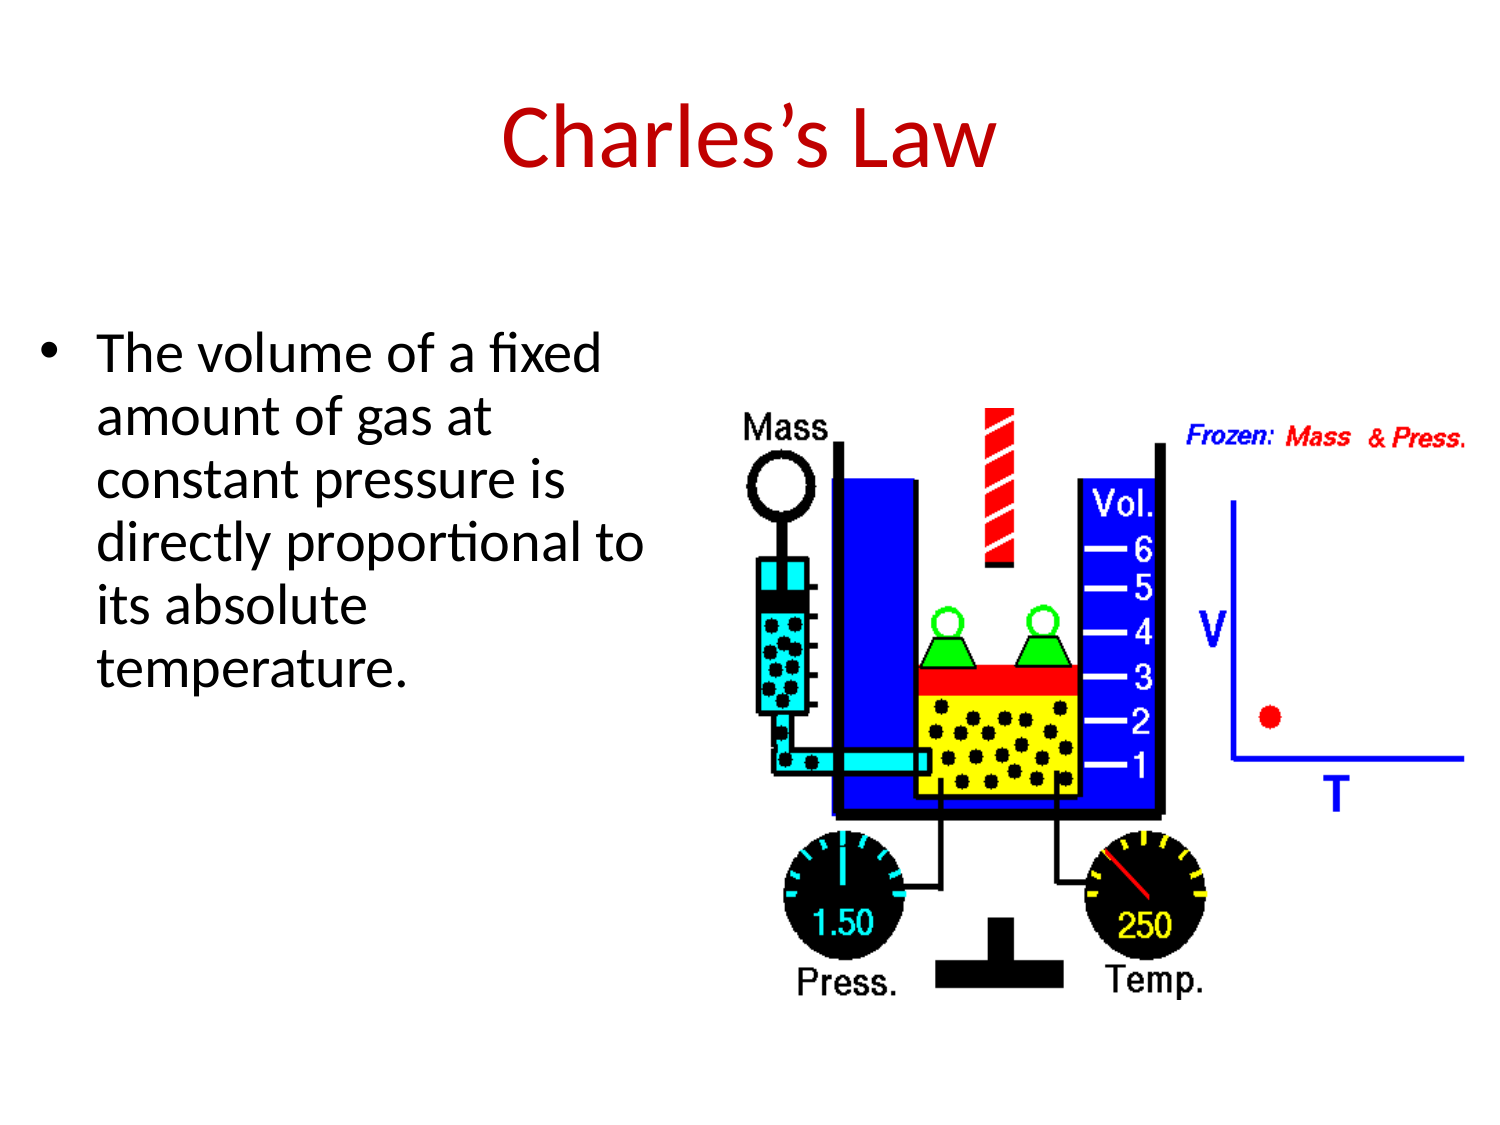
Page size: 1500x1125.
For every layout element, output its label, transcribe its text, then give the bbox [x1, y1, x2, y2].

title Charles’s Law [112, 37, 1388, 225]
picture [737, 408, 1474, 1000]
list The volume of a fixed amount of gas at constant pressure is directly proportional to its absolute temperature. [24, 314, 703, 835]
